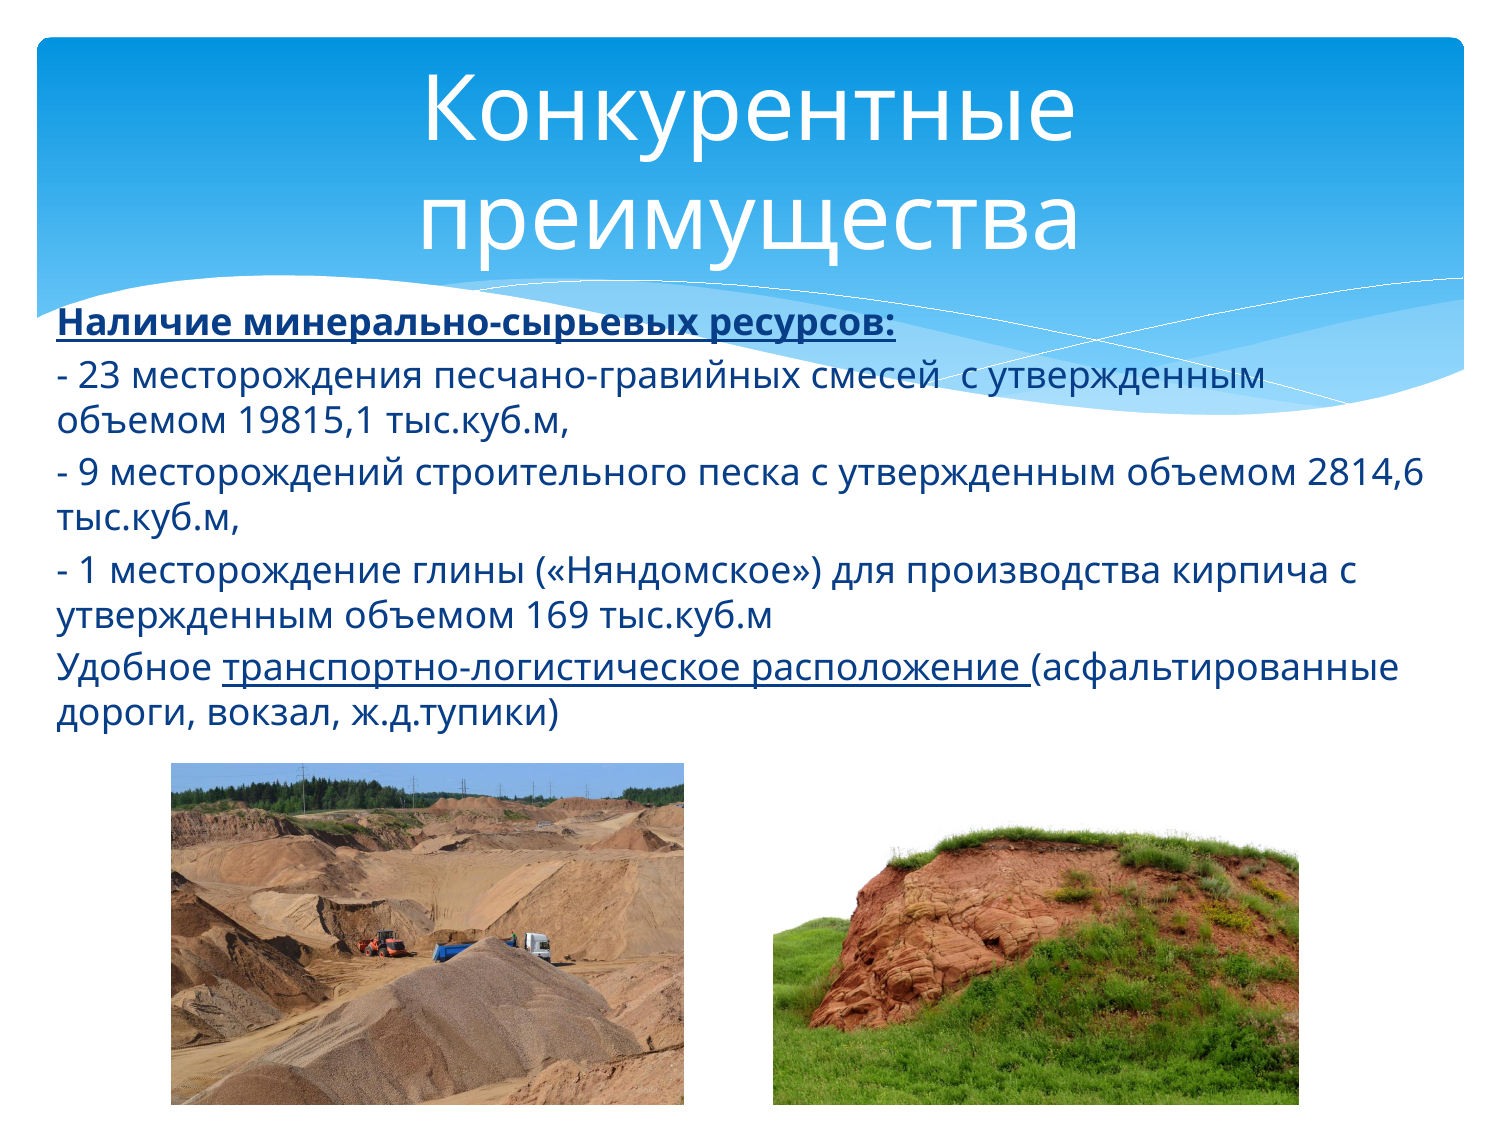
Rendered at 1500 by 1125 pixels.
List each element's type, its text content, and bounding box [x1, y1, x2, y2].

title Конкурентные преимущества [75, 55, 1425, 261]
picture [773, 757, 1299, 1105]
picture [170, 763, 684, 1106]
list Наличие минерально-сырьевых ресурсов: - 23 месторождения песчано-гравийных смесей с утвержденным объемом 19815,1 тыс.куб.м, - 9 месторождений строительного песка с утвержденным объемом 2814,6 тыс.куб.м, - 1 месторождение глины («Няндомское») для производства кирпича с утвержденным объемом 169 тыс.куб.м Удобное транспортно-логистическое расположение (асфальтированные дороги, вокзал, ж.д.тупики) [41, 290, 1447, 882]
